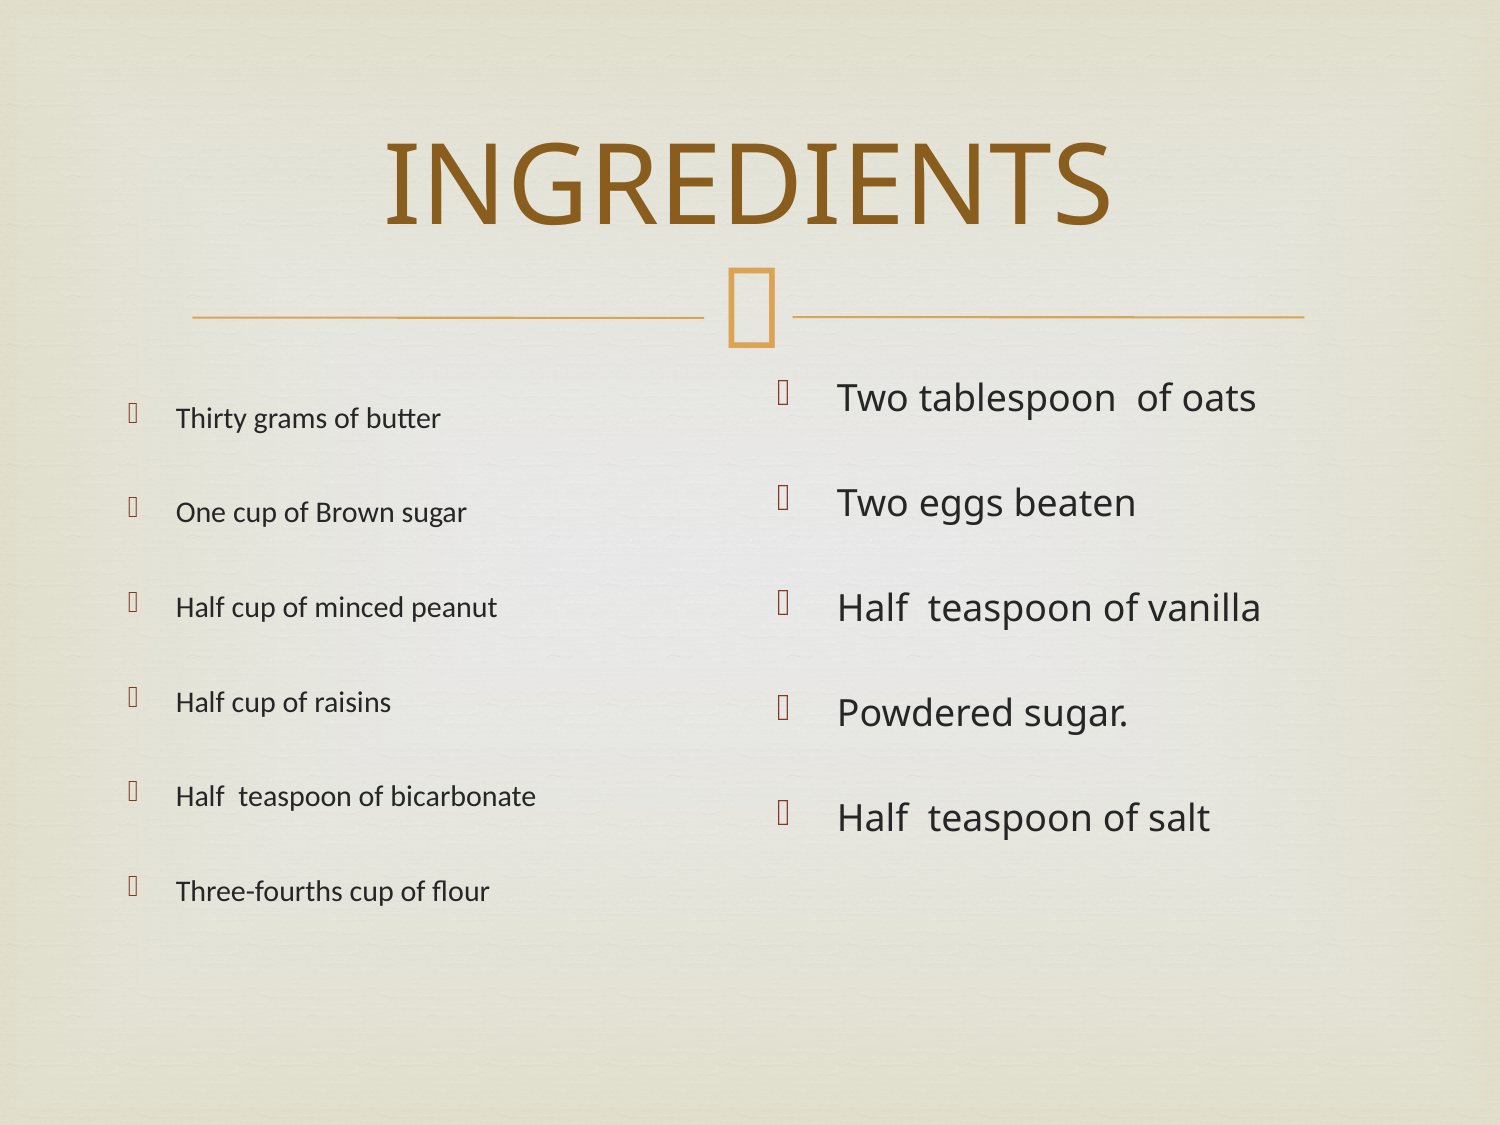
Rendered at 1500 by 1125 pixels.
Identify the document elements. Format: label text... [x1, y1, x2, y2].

title INGREDIENTS [112, 93, 1386, 267]
list Two tablespoon of oats Two eggs beaten Half teaspoon of vanilla Powdered sugar. Half teaspoon of salt [761, 219, 1388, 1059]
list Thirty grams of butter One cup of Brown sugar Half cup of minced peanut Half cup of raisins Half teaspoon of bicarbonate Three-fourths cup of flour [112, 385, 737, 1004]
